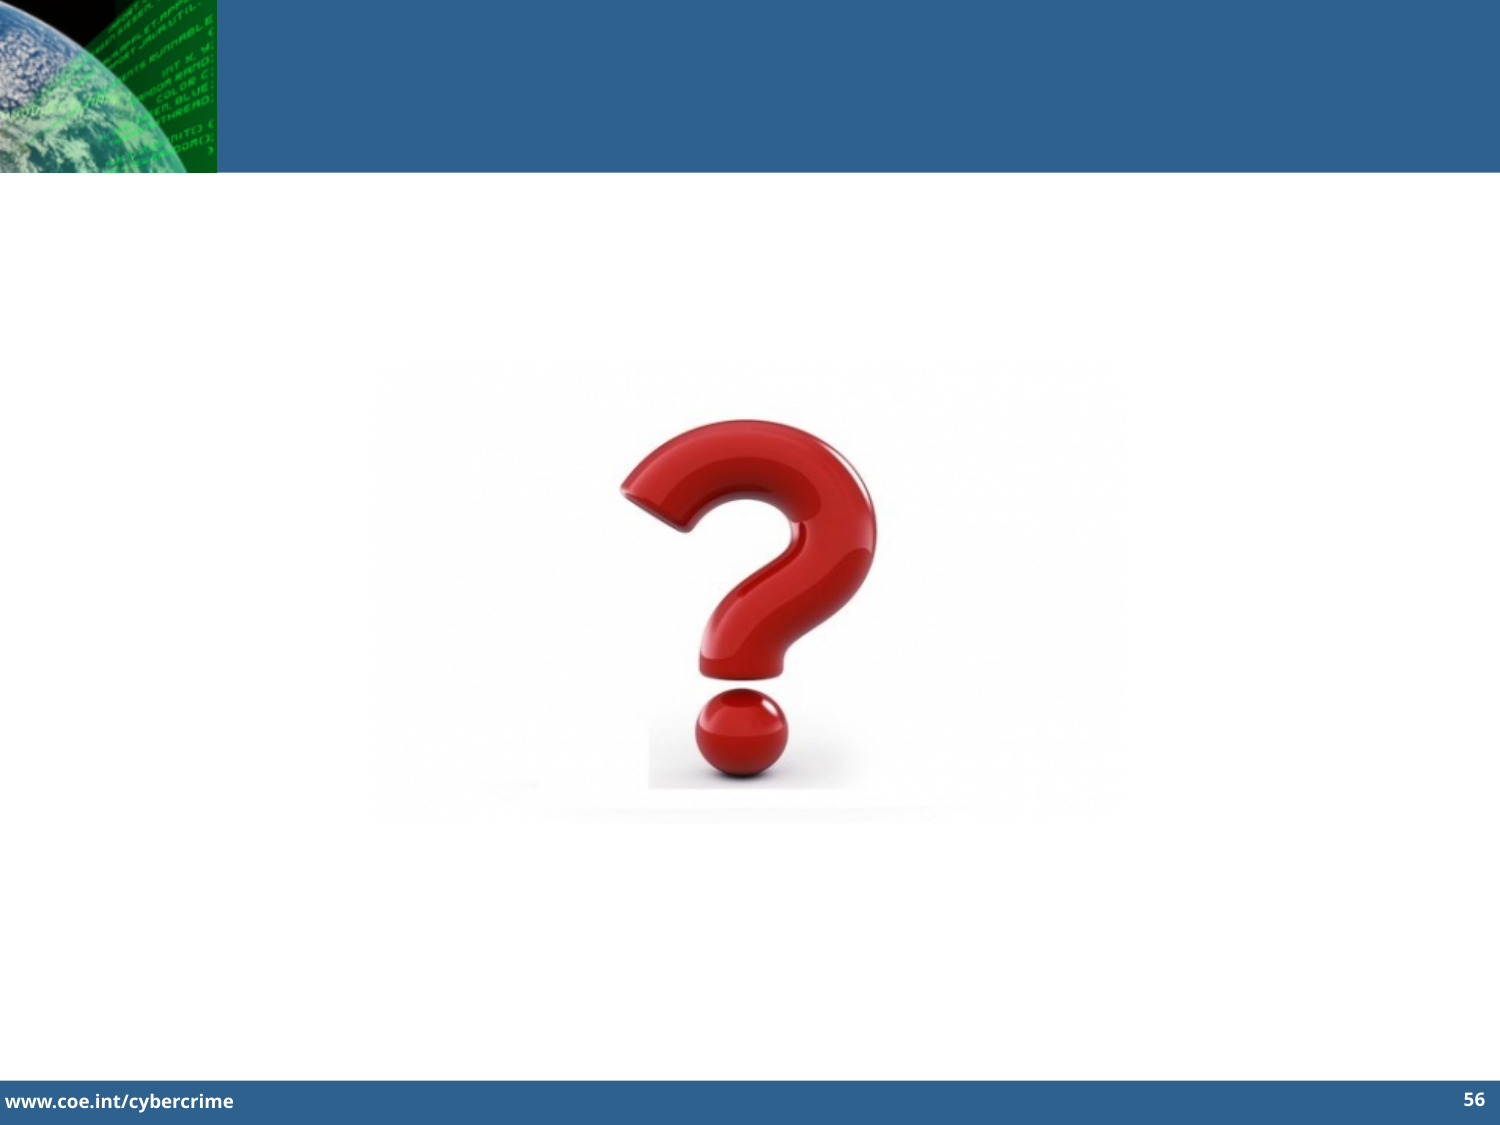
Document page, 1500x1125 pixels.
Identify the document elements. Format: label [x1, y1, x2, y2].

picture [375, 365, 1125, 824]
picture [0, 0, 217, 173]
